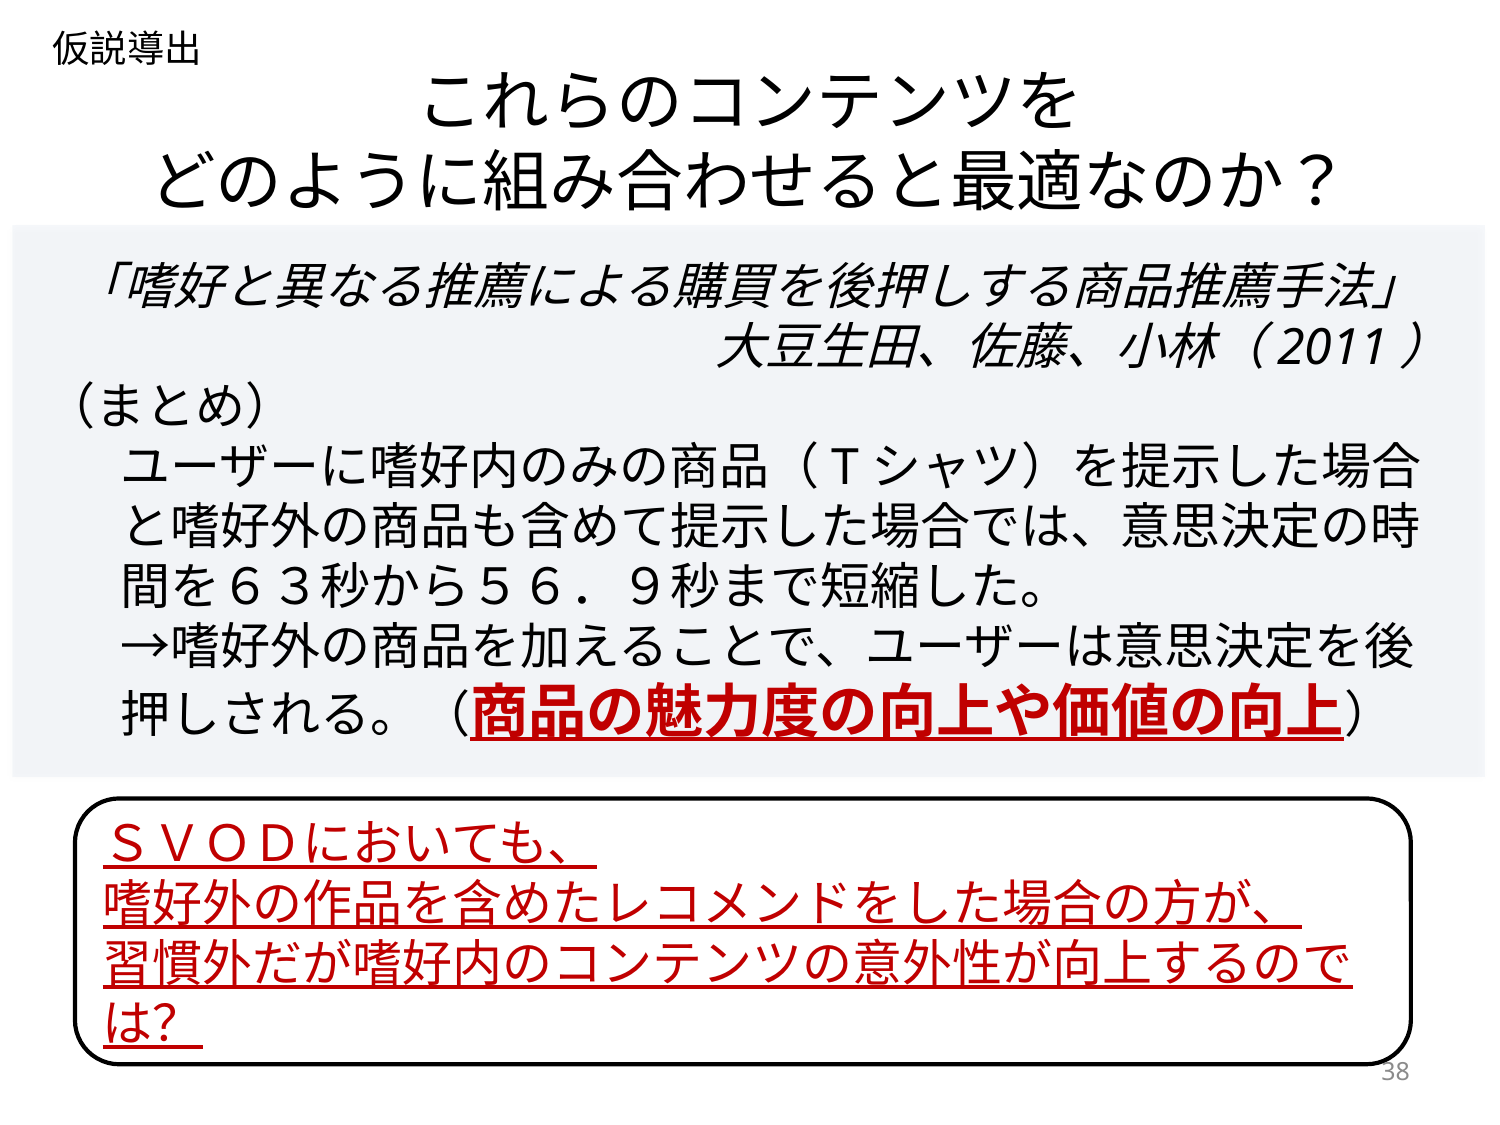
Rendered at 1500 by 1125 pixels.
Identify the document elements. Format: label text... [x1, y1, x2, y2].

slide_number 38 [1074, 1042, 1425, 1103]
text_box [12, 225, 1485, 777]
title これらのコンテンツを どのように組み合わせると最適なのか？ [75, 45, 1425, 233]
text_box ＳＶＯＤにおいても、 嗜好外の作品を含めたレコメンドをした場合の方が、 習慣外だが嗜好内のコンテンツの意外性が向上するのでは？ [72, 796, 1413, 1067]
text_box 「嗜好と異なる推薦による購買を後押しする商品推薦手法」 大豆生田、佐藤、小林（2011） （まとめ） ユーザーに嗜好内のみの商品（Tシャツ）を提示した場合と嗜好外の商品も含めて提示した場合では、意思決定の時間を６３秒から５６．９秒まで短縮した。 →嗜好外の商品を加えることで、ユーザーは意思決定を後押しされる。（商品の魅力度の向上や価値の向上） [30, 246, 1465, 797]
text_box 仮説導出 [30, 7, 224, 88]
